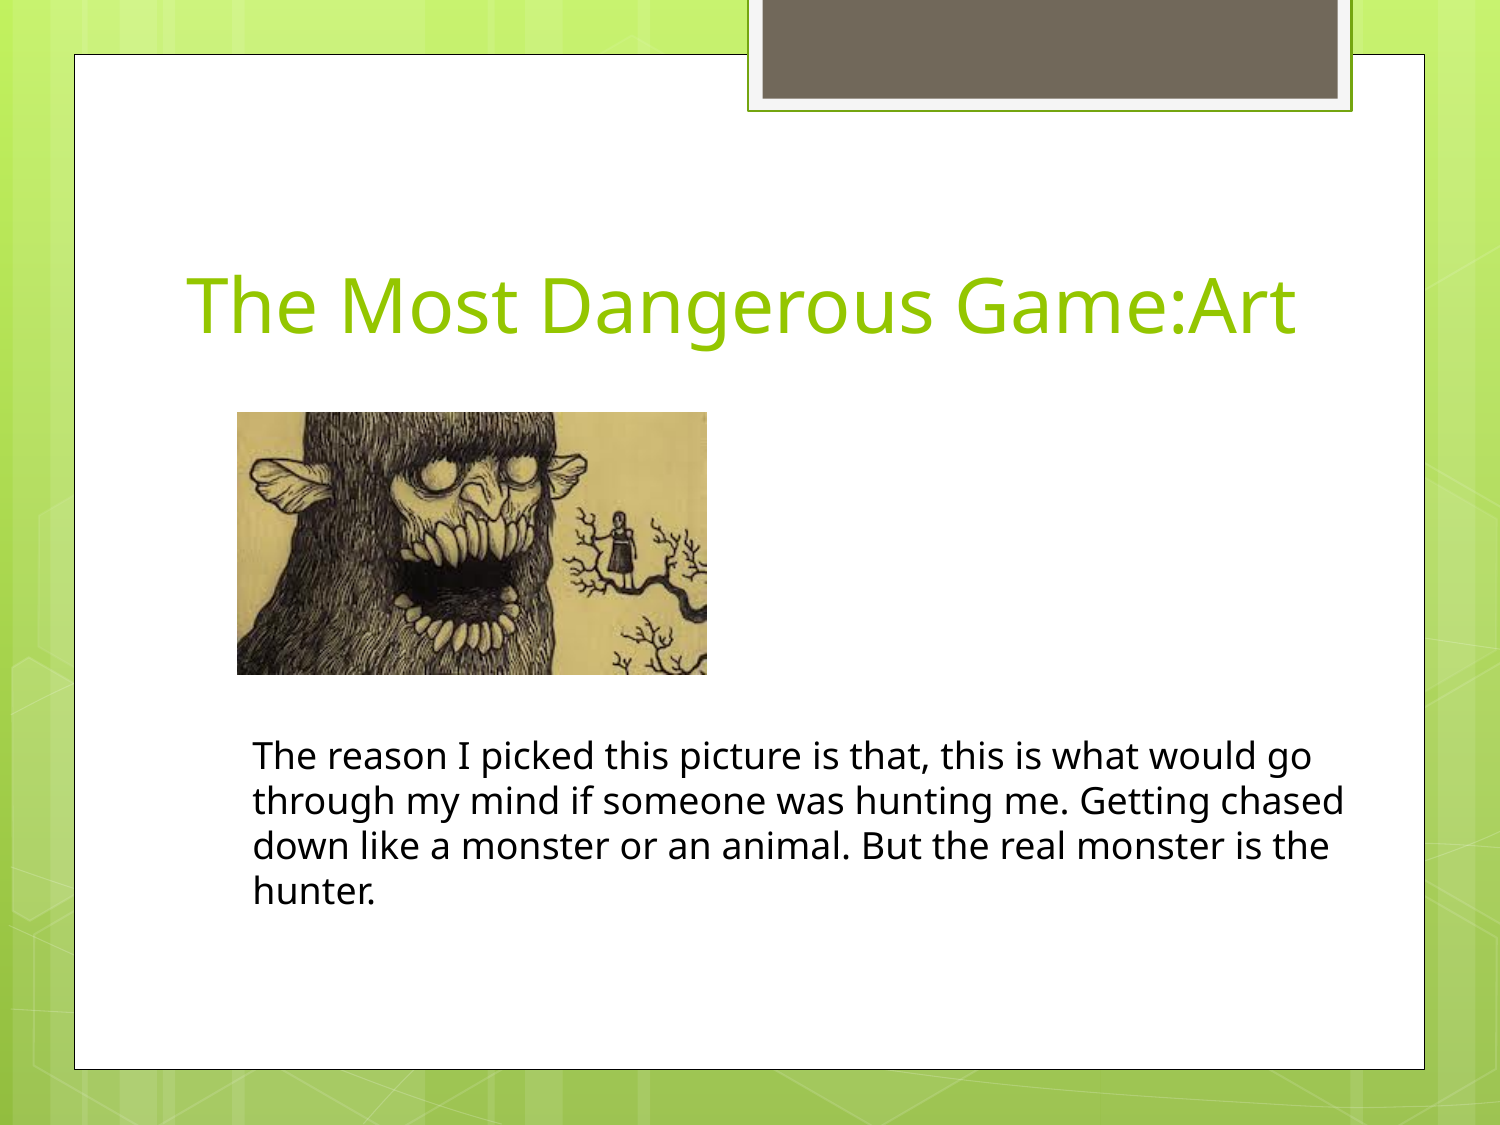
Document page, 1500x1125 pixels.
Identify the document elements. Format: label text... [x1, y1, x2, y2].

title The Most Dangerous Game:Art [171, 168, 1324, 357]
text_box The reason I picked this picture is that, this is what would go through my mind if someone was hunting me. Getting chased down like a monster or an animal. But the real monster is the hunter. [237, 724, 1375, 920]
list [237, 412, 707, 676]
